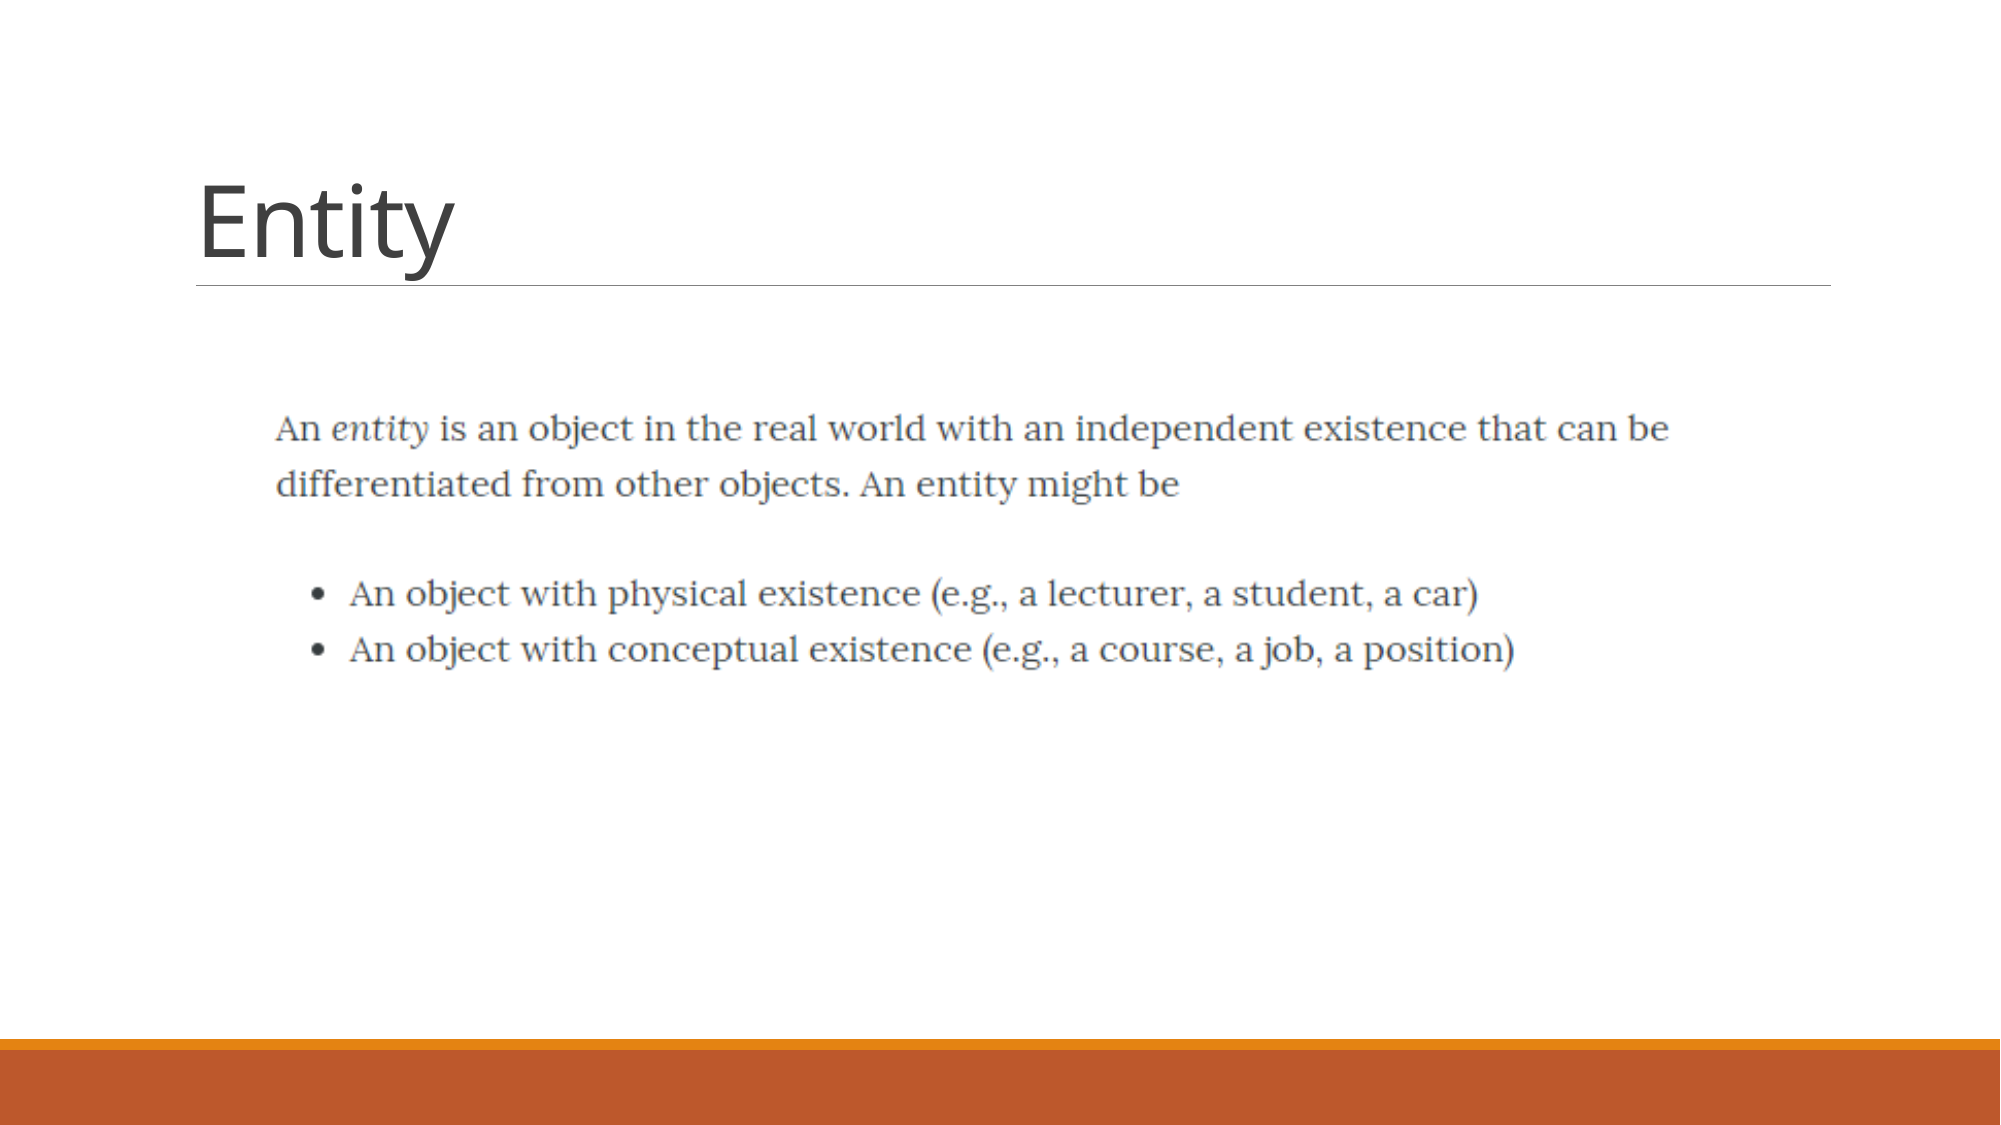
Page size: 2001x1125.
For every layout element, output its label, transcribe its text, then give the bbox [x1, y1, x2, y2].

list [136, 339, 1718, 692]
title Entity [180, 47, 1830, 285]
